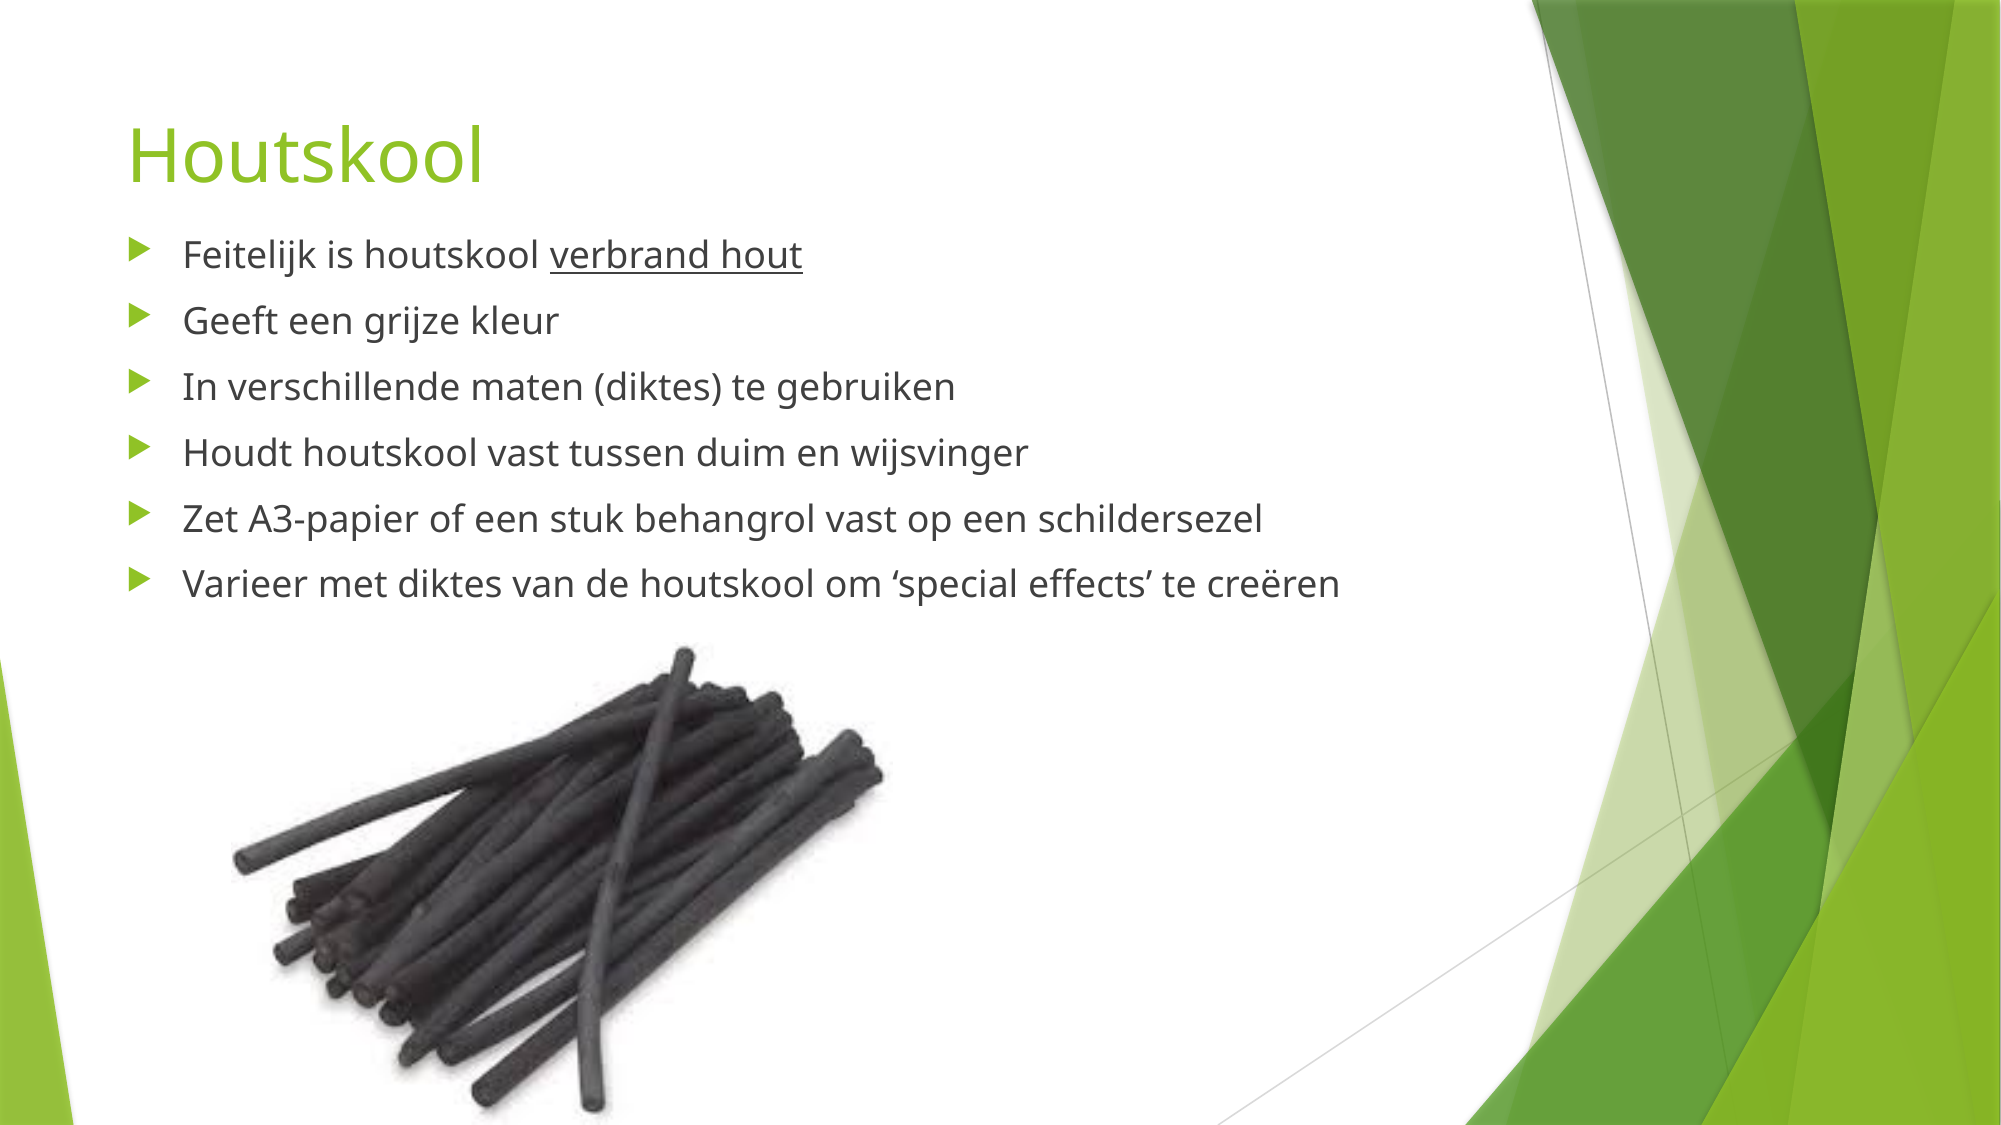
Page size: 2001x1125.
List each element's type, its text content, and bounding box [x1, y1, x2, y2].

list Feitelijk is houtskool verbrand hout Geeft een grijze kleur In verschillende maten (diktes) te gebruiken Houdt houtskool vast tussen duim en wijsvinger Zet A3-papier of een stuk behangrol vast op een schildersezel Varieer met diktes van de houtskool om ‘special effects’ te creëren [111, 223, 1522, 861]
picture [230, 641, 894, 1125]
title Houtskool [111, 99, 1522, 223]
